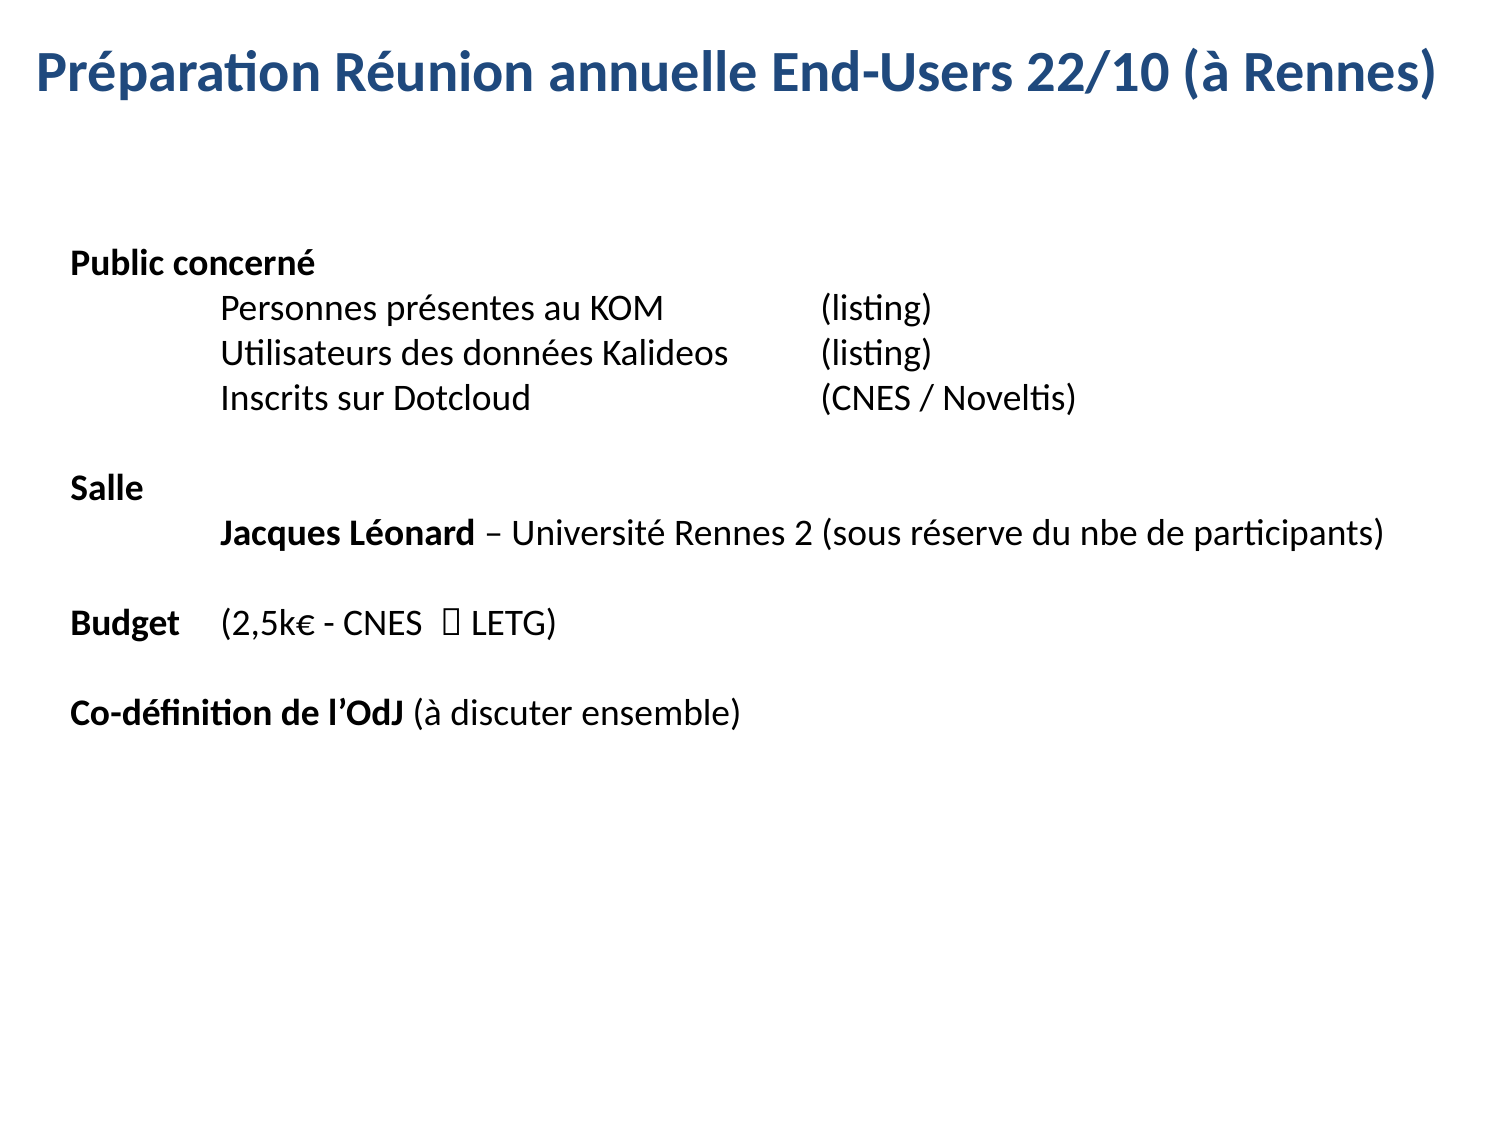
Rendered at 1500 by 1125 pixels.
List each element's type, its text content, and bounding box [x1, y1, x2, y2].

text_box Public concerné Personnes présentes au KOM (listing) Utilisateurs des données Kalideos (listing) Inscrits sur Dotcloud (CNES / Noveltis) Salle Jacques Léonard – Université Rennes 2 (sous réserve du nbe de participants) Budget (2,5k€ - CNES  LETG) Co-définition de l’OdJ (à discuter ensemble) [55, 230, 1469, 786]
text_box Préparation Réunion annuelle End-Users 22/10 (à Rennes) [22, 25, 1469, 111]
